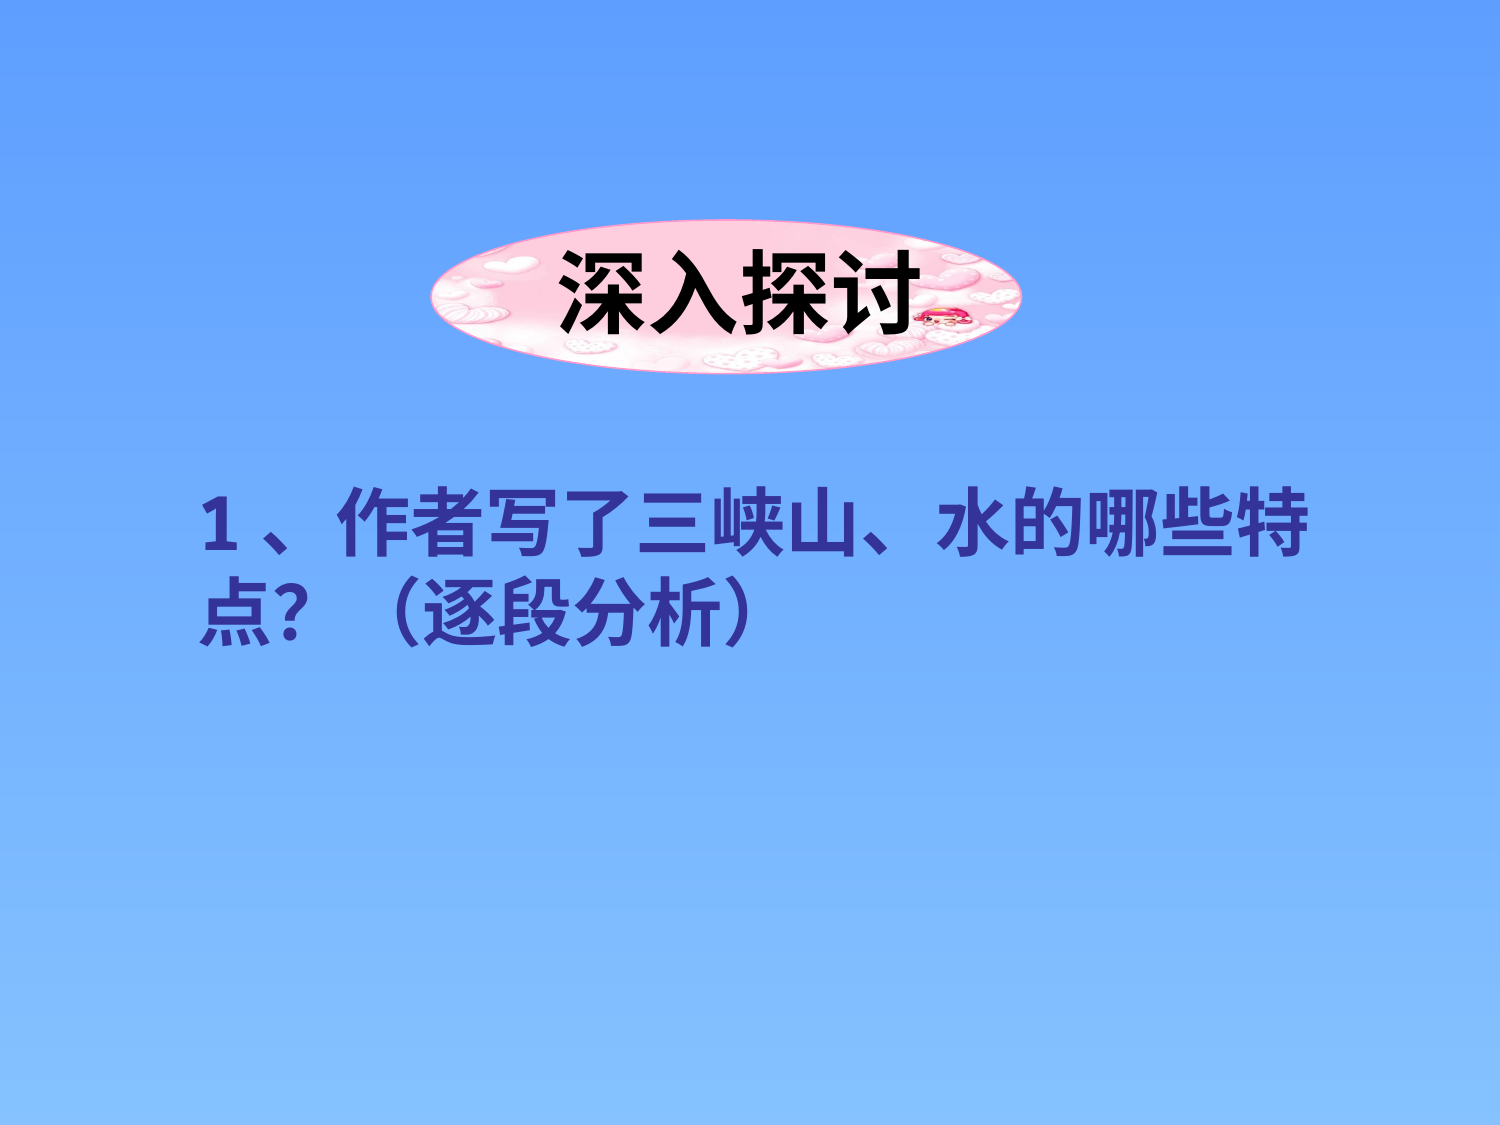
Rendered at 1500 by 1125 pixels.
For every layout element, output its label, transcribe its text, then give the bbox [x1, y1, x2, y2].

text_box [430, 236, 541, 357]
text_box 深入探讨 [541, 207, 964, 358]
text_box 1、作者写了三峡山、水的哪些特点？（逐段分析） [183, 467, 1365, 663]
text_box [964, 251, 1022, 343]
text_box [547, 358, 905, 374]
